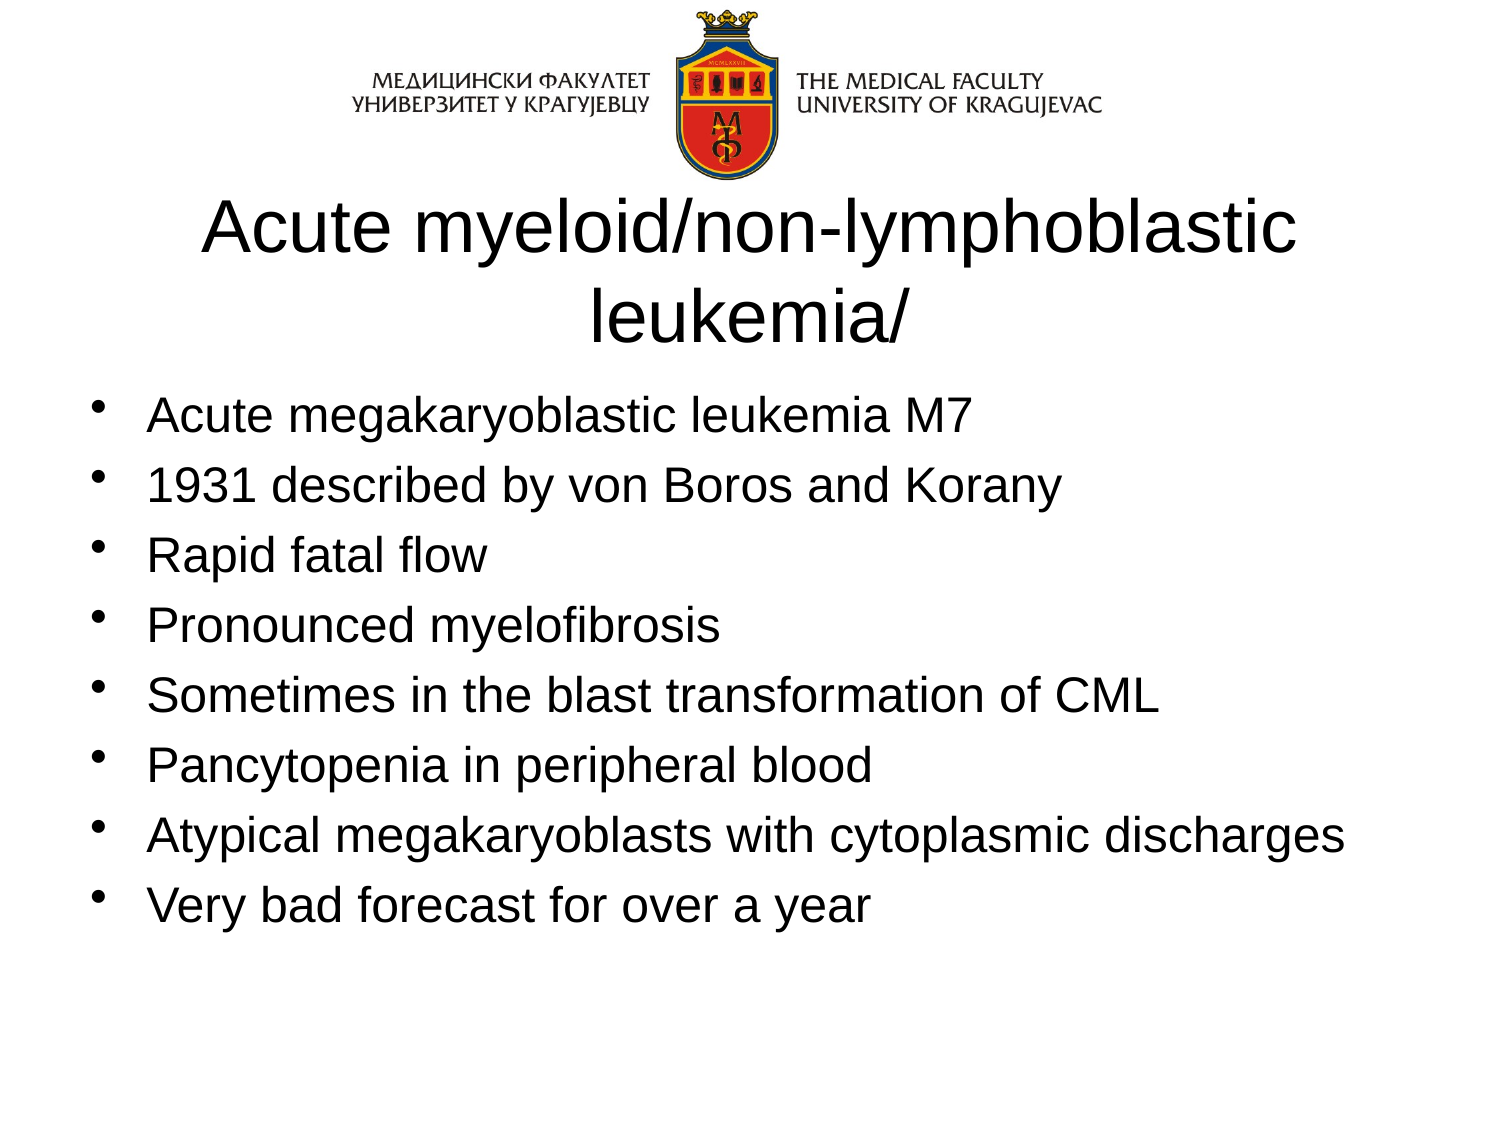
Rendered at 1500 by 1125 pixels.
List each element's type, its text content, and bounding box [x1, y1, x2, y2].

list Acute megakaryoblastic leukemia M7 1931 described by von Boros and Korany Rapid fatal flow Pronounced myelofibrosis Sometimes in the blast transformation of CML Pancytopenia in peripheral blood Atypical megakaryoblasts with cytoplasmic discharges Very bad forecast for over a year [74, 374, 1426, 1118]
title Acute myeloid/non-lymphoblastic leukemia/ [74, 173, 1426, 362]
picture [328, 0, 1125, 173]
